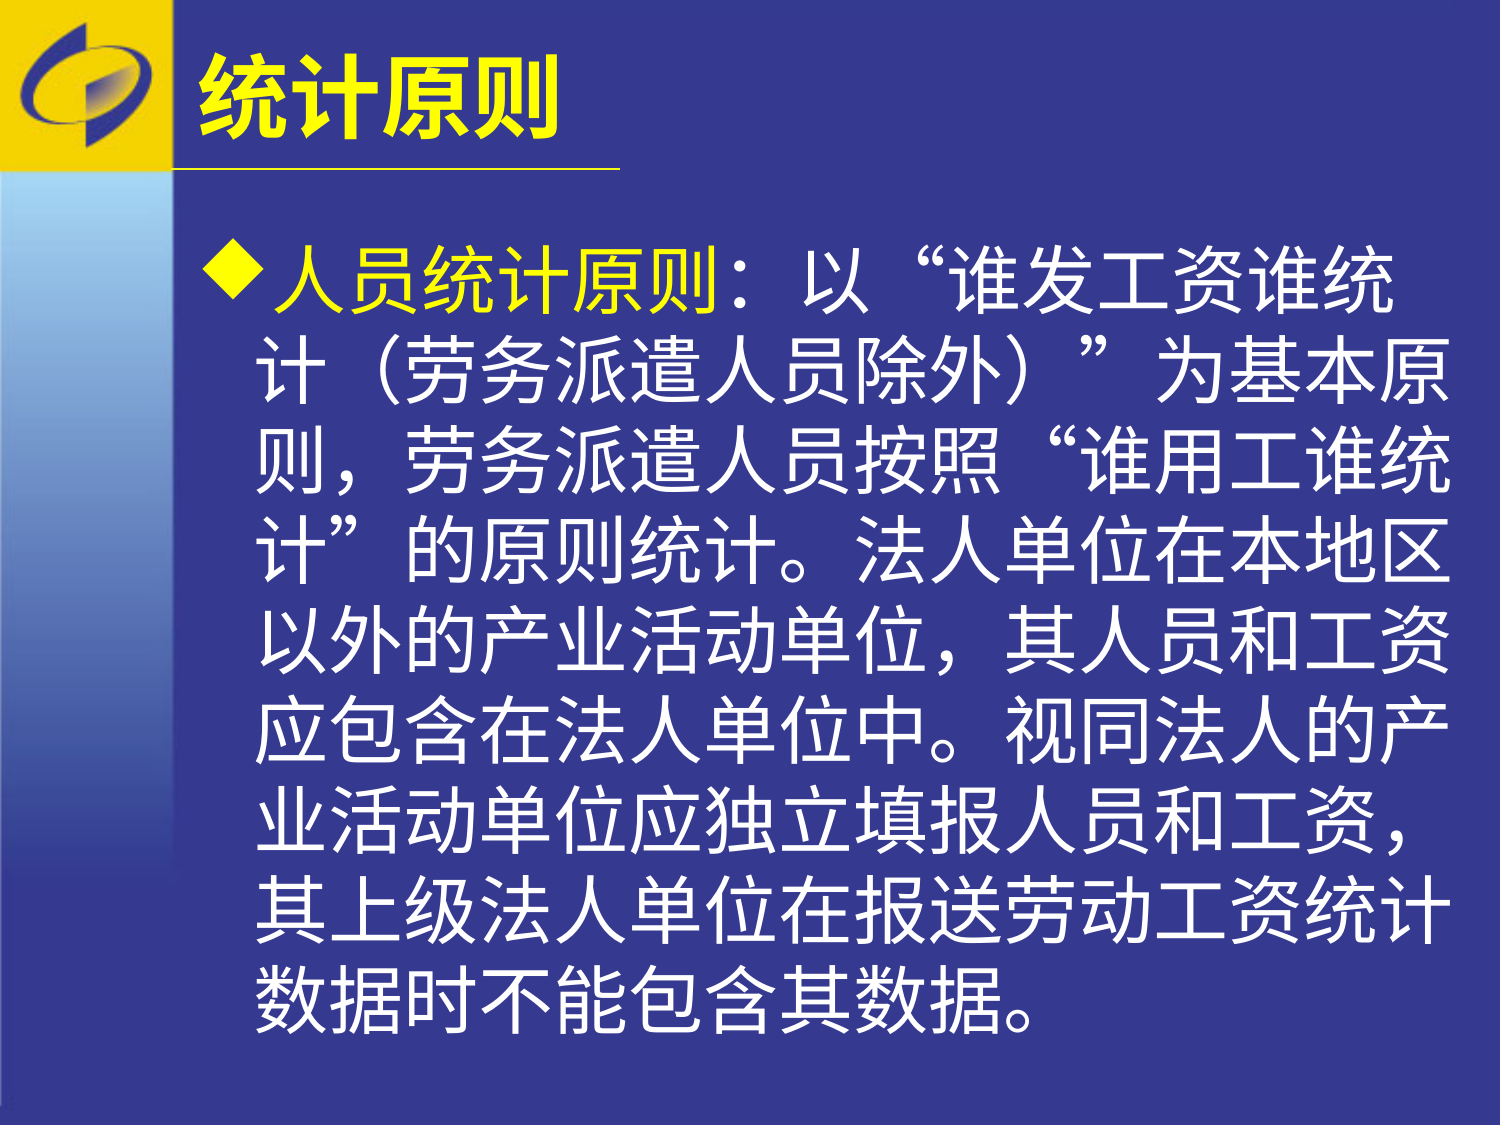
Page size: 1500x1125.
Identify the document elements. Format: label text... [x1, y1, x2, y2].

text_box 统计原则 [183, 42, 946, 147]
list 人员统计原则：以“谁发工资谁统计（劳务派遣人员除外）”为基本原则，劳务派遣人员按照“谁用工谁统计”的原则统计。法人单位在本地区以外的产业活动单位，其人员和工资应包含在法人单位中。视同法人的产业活动单位应独立填报人员和工资，其上级法人单位在报送劳动工资统计数据时不能包含其数据。 [181, 226, 1477, 1059]
picture [0, 0, 1500, 1125]
